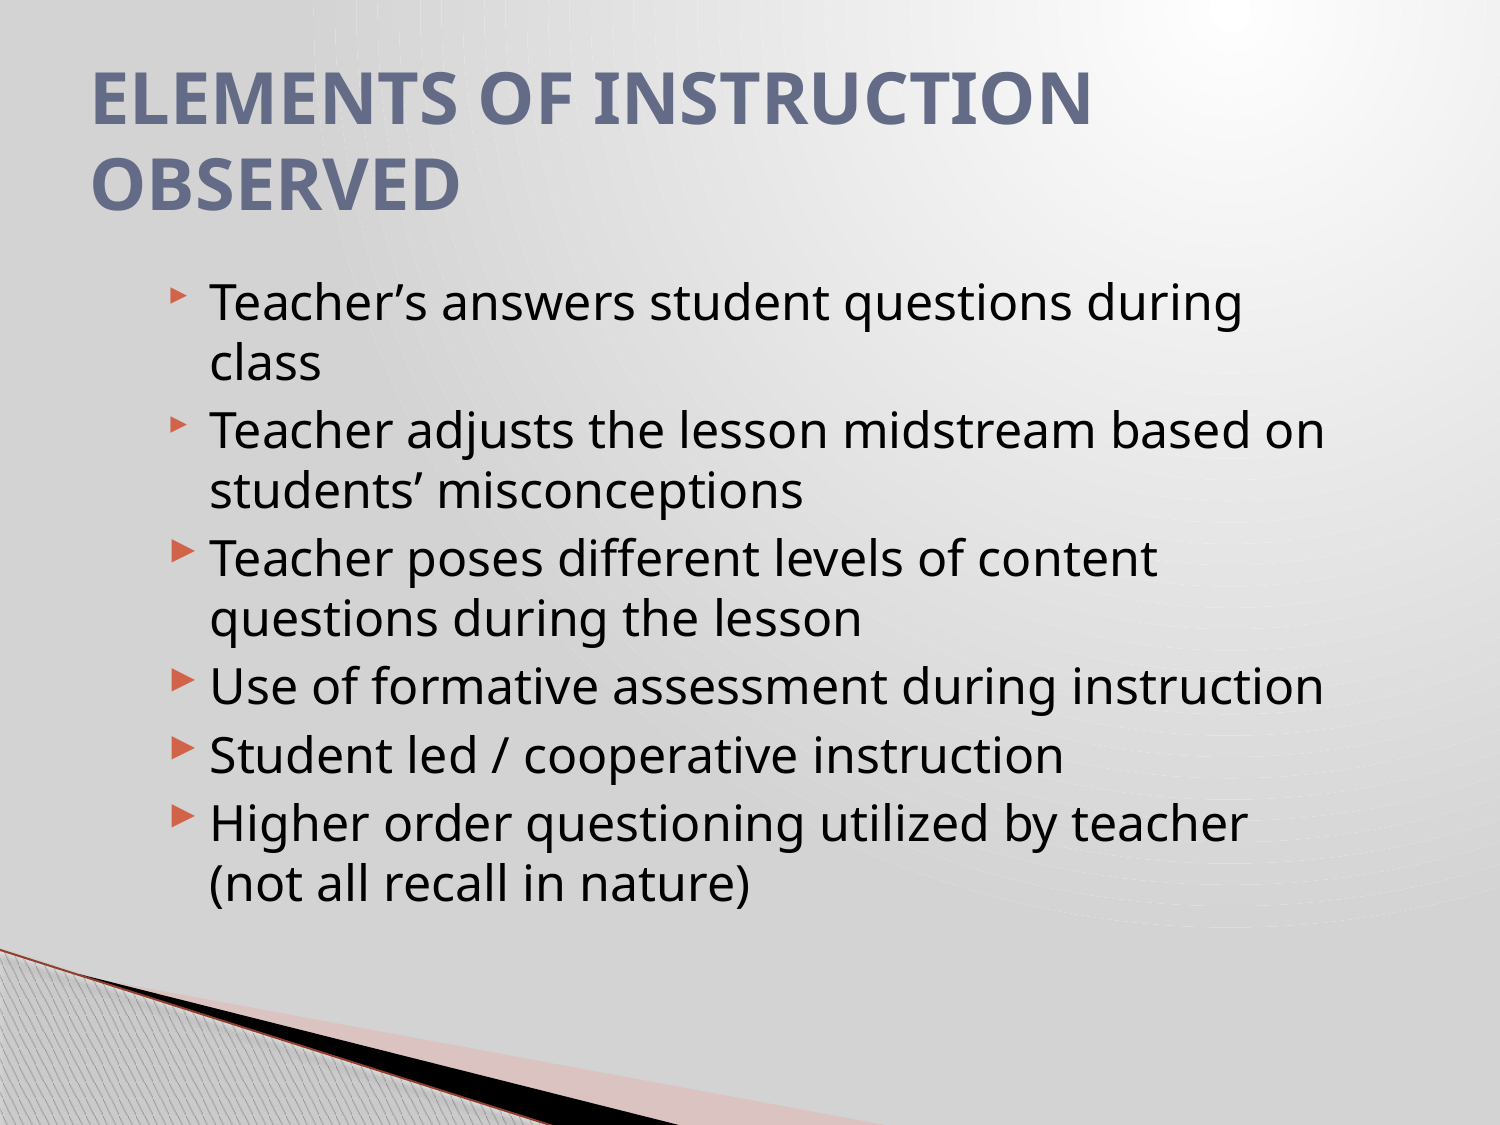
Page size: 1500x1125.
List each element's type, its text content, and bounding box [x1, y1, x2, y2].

list Teacher’s answers student questions during class Teacher adjusts the lesson midstream based on students’ misconceptions Teacher poses different levels of content questions during the lesson Use of formative assessment during instruction Student led / cooperative instruction Higher order questioning utilized by teacher (not all recall in nature) [134, 262, 1369, 913]
title ELEMENTS OF INSTRUCTION OBSERVED [75, 45, 1425, 233]
